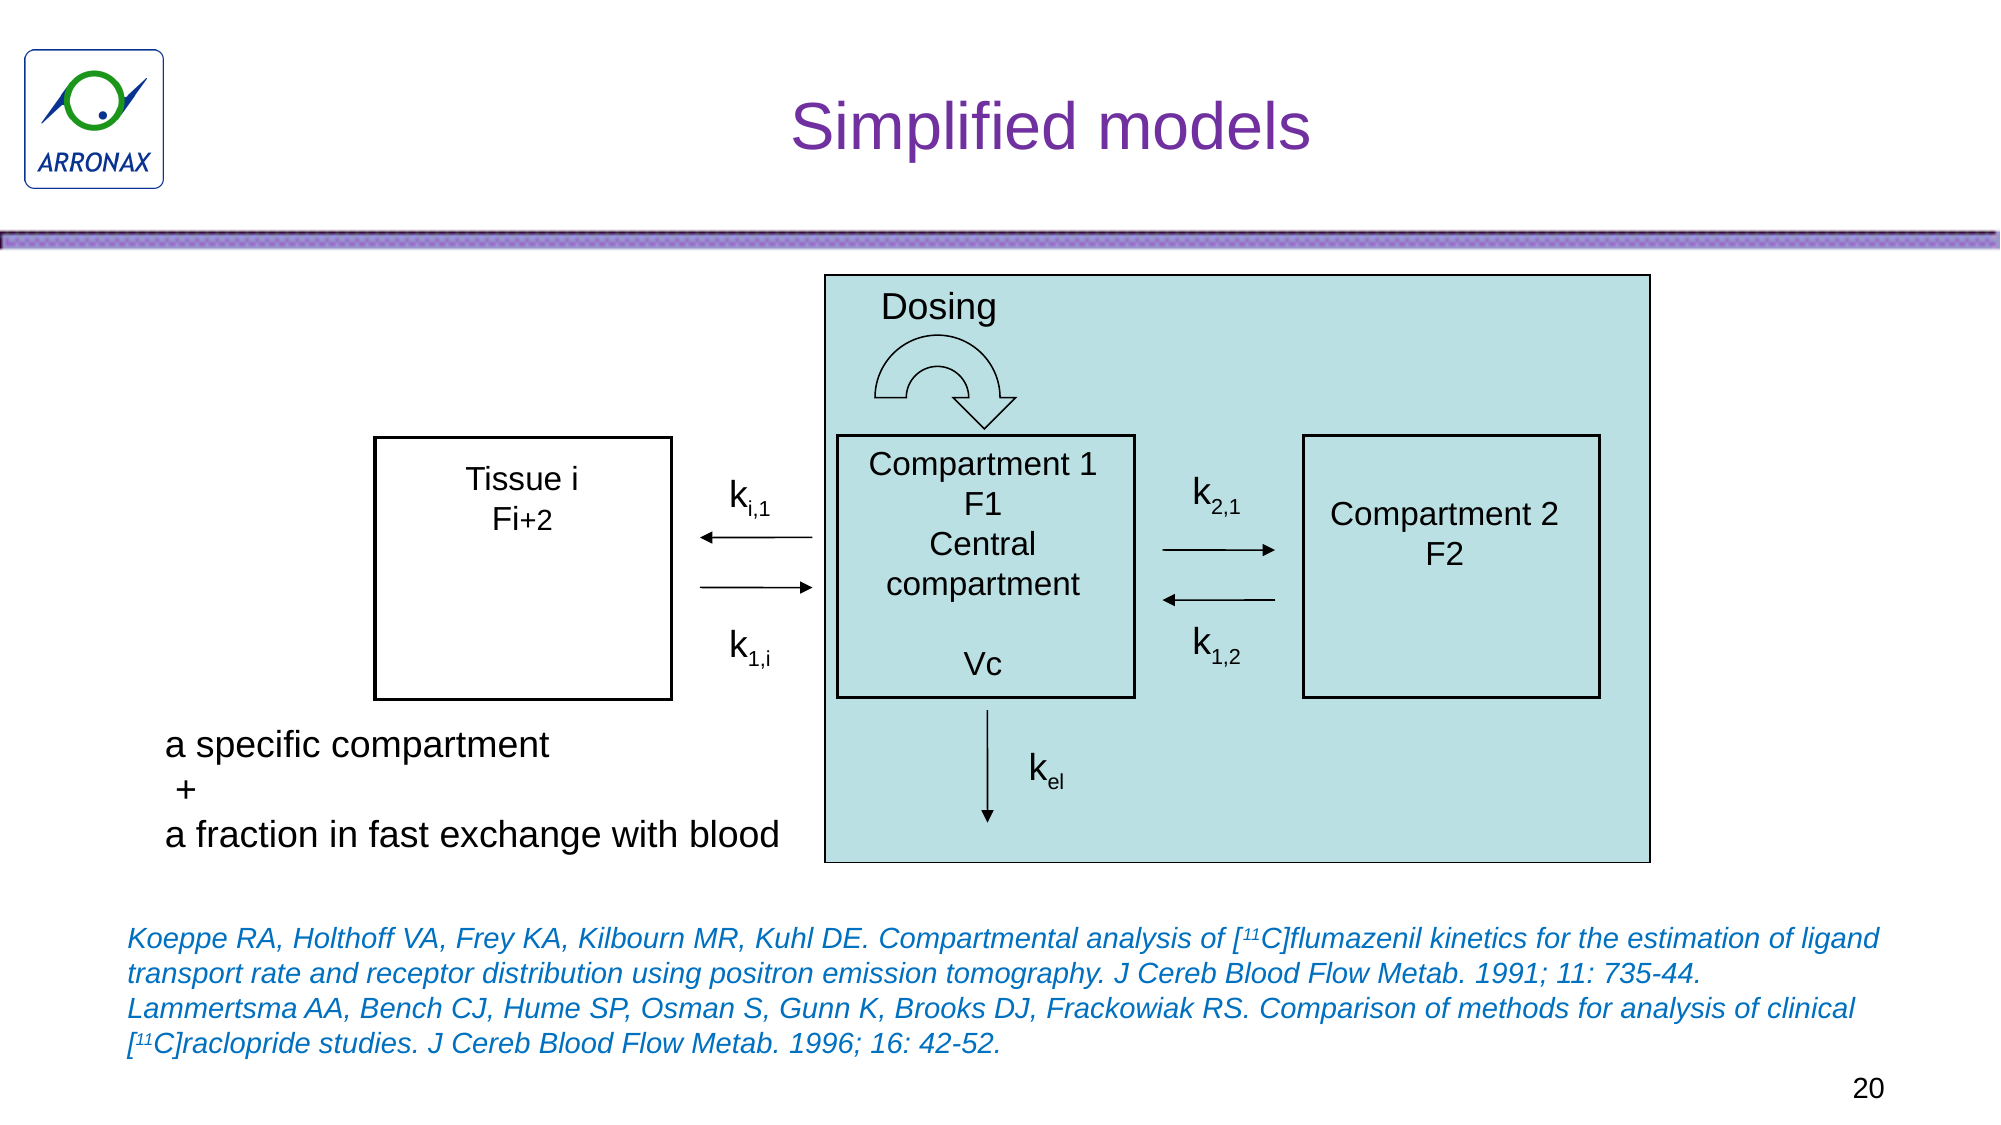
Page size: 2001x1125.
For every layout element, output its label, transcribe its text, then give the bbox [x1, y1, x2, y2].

text_box [981, 710, 994, 823]
picture [24, 49, 164, 189]
text_box Compartment 1 F1 Central compartment Vc [853, 435, 1113, 690]
picture [0, 225, 2000, 263]
text_box kel [1013, 735, 1080, 801]
text_box [699, 531, 813, 544]
text_box [699, 581, 813, 594]
text_box [1162, 543, 1276, 557]
text_box ki,1 [714, 462, 786, 529]
text_box [837, 435, 1135, 698]
text_box Compartment 2 F2 [1315, 485, 1575, 580]
text_box Tissue i Fi+2 [450, 449, 595, 585]
text_box [1303, 435, 1600, 698]
text_box k2,1 [1177, 460, 1256, 526]
text_box [1162, 593, 1276, 607]
text_box k1,i [714, 612, 786, 679]
text_box Dosing [866, 274, 1013, 335]
title Simplified models [202, 45, 1900, 200]
slide_number 20 [1433, 1068, 1901, 1113]
text_box a specific compartment + a fraction in fast exchange with blood [149, 712, 813, 863]
text_box Koeppe RA, Holthoff VA, Frey KA, Kilbourn MR, Kuhl DE. Compartmental analysis of [11C]flumazenil kinetics for the estimation of ligand transport rate and receptor distribution using positron emission tomography. J Cereb Blood Flow Metab. 1991; 11: 735-44. Lammertsma AA, Bench CJ, Hume SP, Osman S, Gunn K, Brooks DJ, Frackowiak RS. Comparison of methods for analysis of clinical [11C]raclopride studies. J Cereb Blood Flow Metab. 1996; 16: 42-52. [112, 912, 1950, 1068]
text_box [875, 335, 1016, 429]
text_box [375, 437, 672, 700]
text_box k1,2 [1177, 610, 1256, 676]
text_box [824, 274, 1650, 863]
